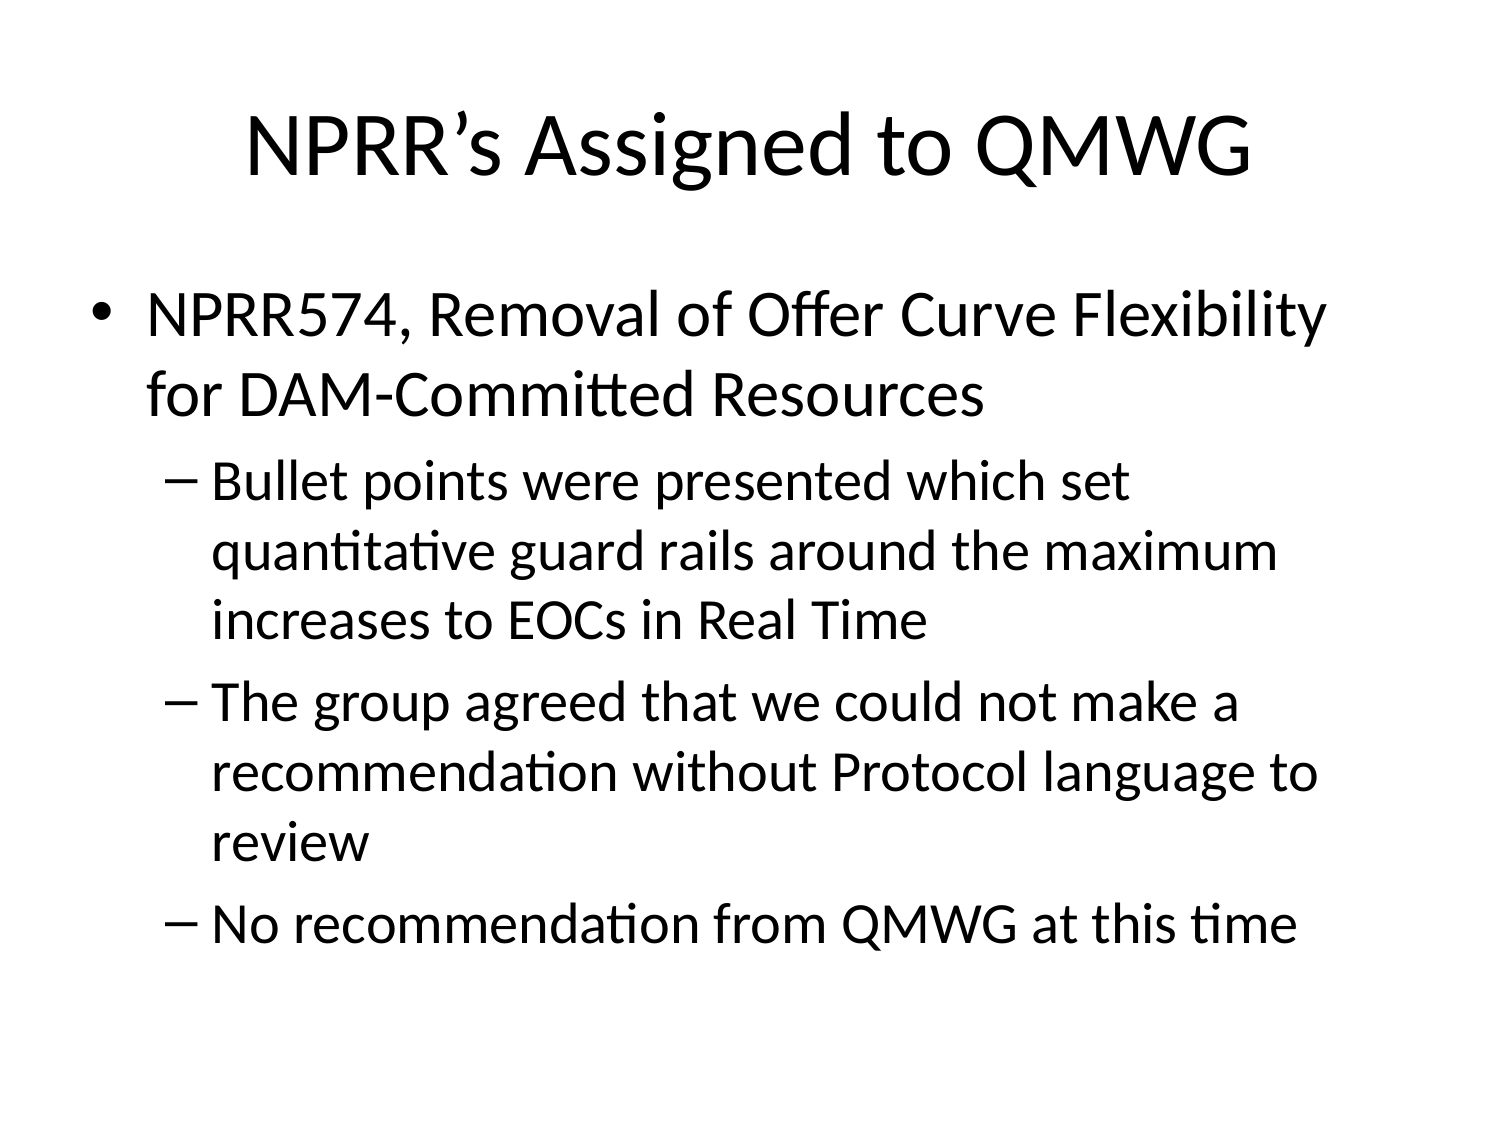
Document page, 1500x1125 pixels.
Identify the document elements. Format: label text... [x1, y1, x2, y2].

title NPRR’s Assigned to QMWG [75, 45, 1425, 233]
list NPRR574, Removal of Offer Curve Flexibility for DAM-Committed Resources Bullet points were presented which set quantitative guard rails around the maximum increases to EOCs in Real Time The group agreed that we could not make a recommendation without Protocol language to review No recommendation from QMWG at this time [75, 262, 1425, 1005]
